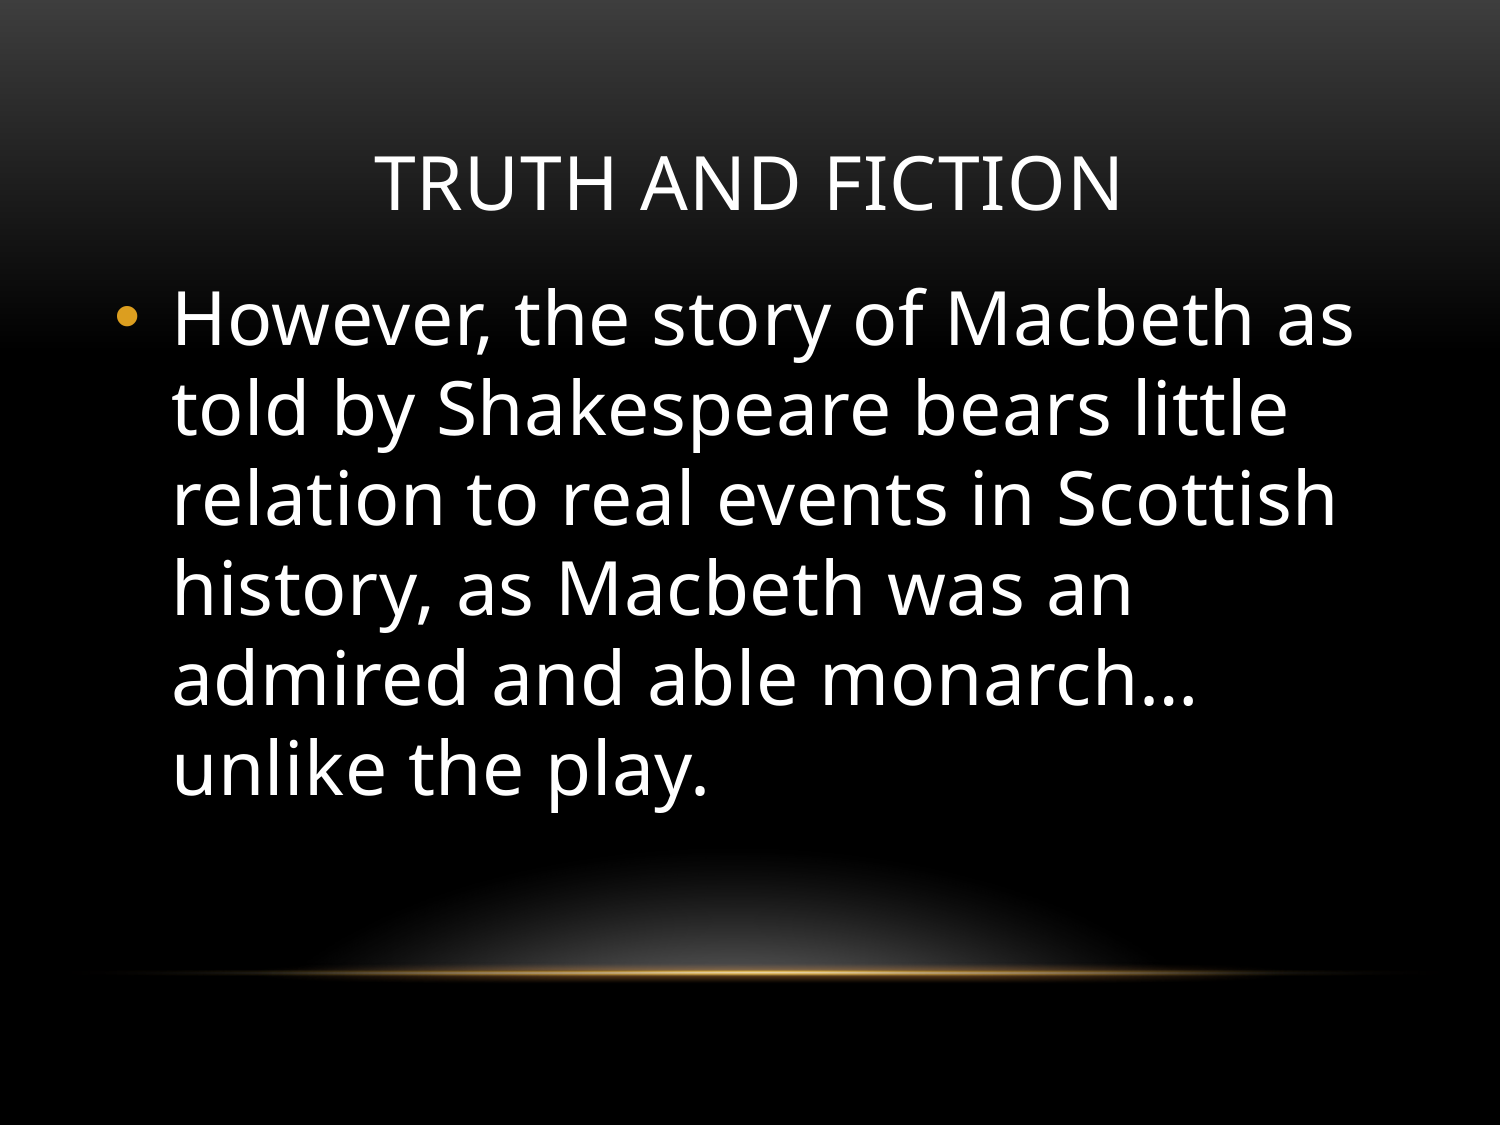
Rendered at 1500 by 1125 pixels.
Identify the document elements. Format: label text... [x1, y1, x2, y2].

list However, the story of Macbeth as told by Shakespeare bears little relation to real events in Scottish history, as Macbeth was an admired and able monarch…unlike the play. [99, 262, 1400, 938]
title Truth and fiction [99, 45, 1400, 233]
picture [0, 0, 1500, 1125]
